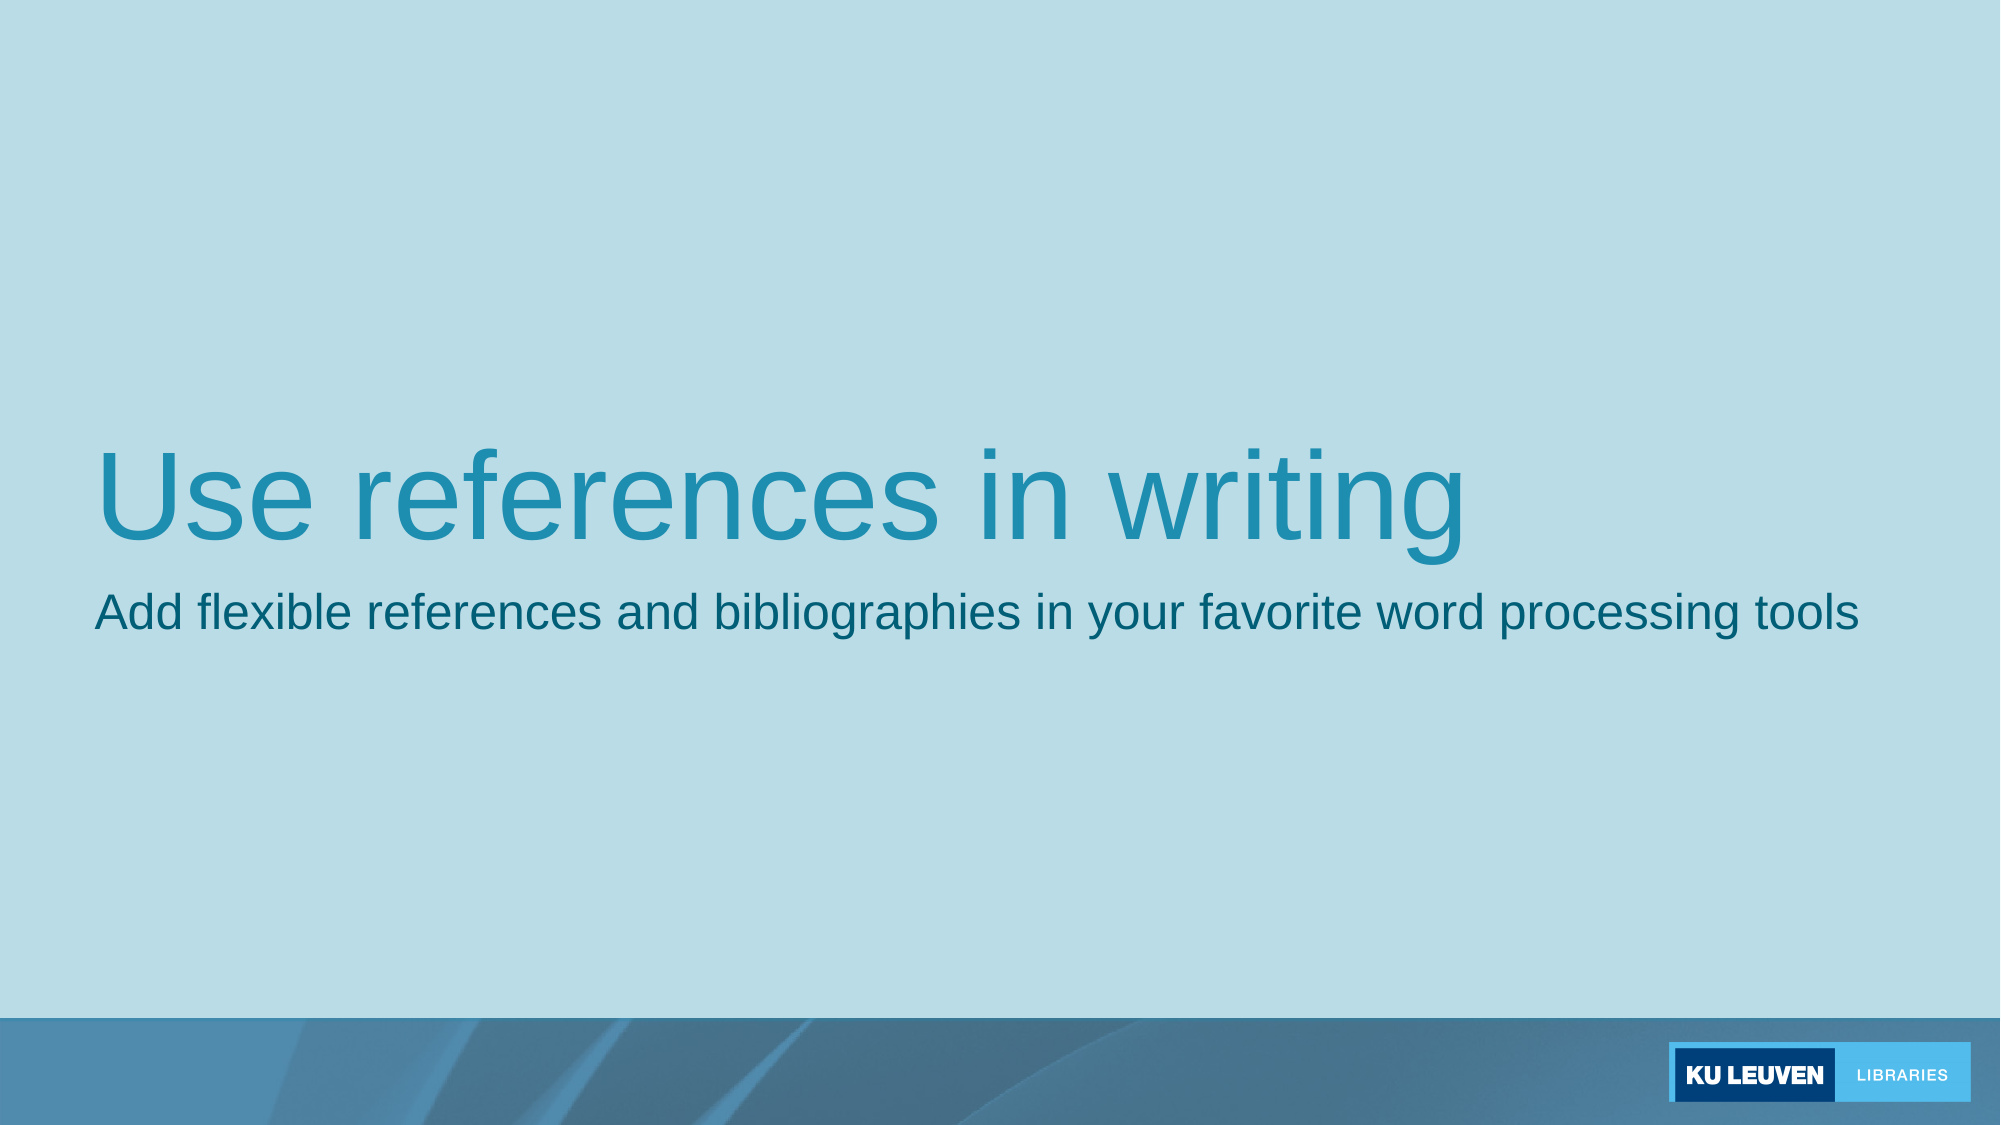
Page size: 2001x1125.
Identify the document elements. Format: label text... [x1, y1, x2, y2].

title Use references in writing [94, 175, 1906, 567]
subtitle Add flexible references and bibliographies in your favorite word processing tools [94, 586, 1906, 749]
picture [0, 1018, 2000, 1125]
